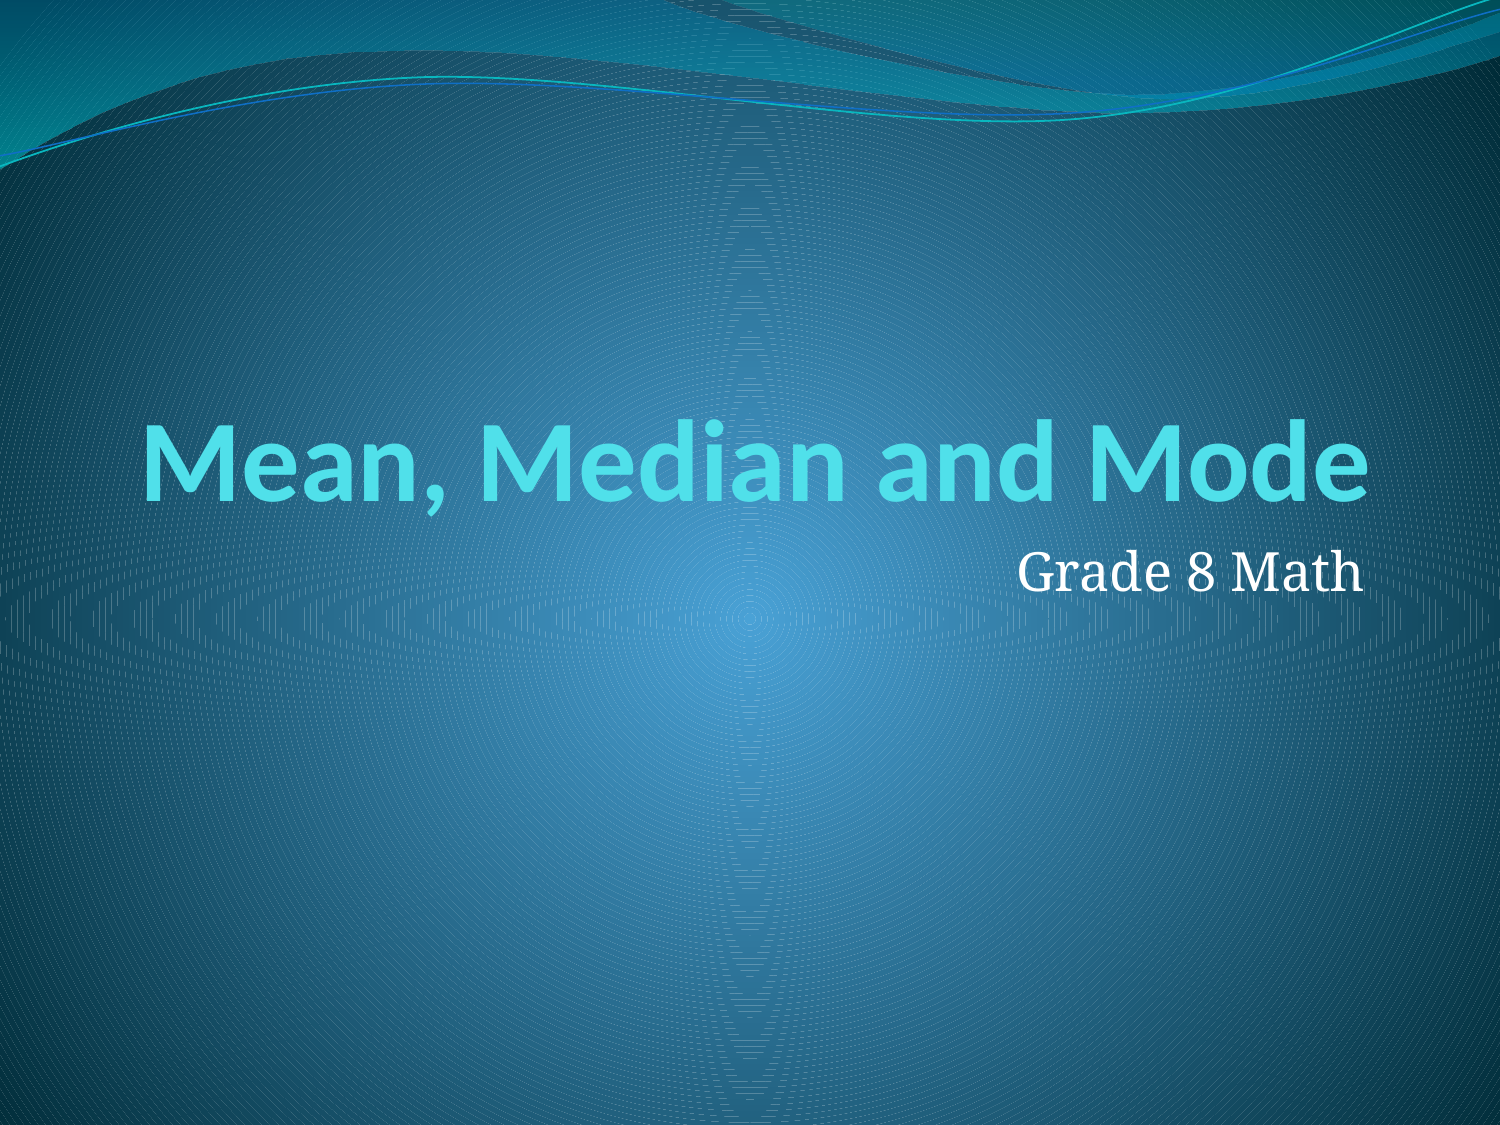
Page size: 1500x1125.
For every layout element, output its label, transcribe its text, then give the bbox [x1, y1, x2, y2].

subtitle Grade 8 Math [87, 529, 1376, 818]
title Mean, Median and Mode [87, 224, 1376, 525]
